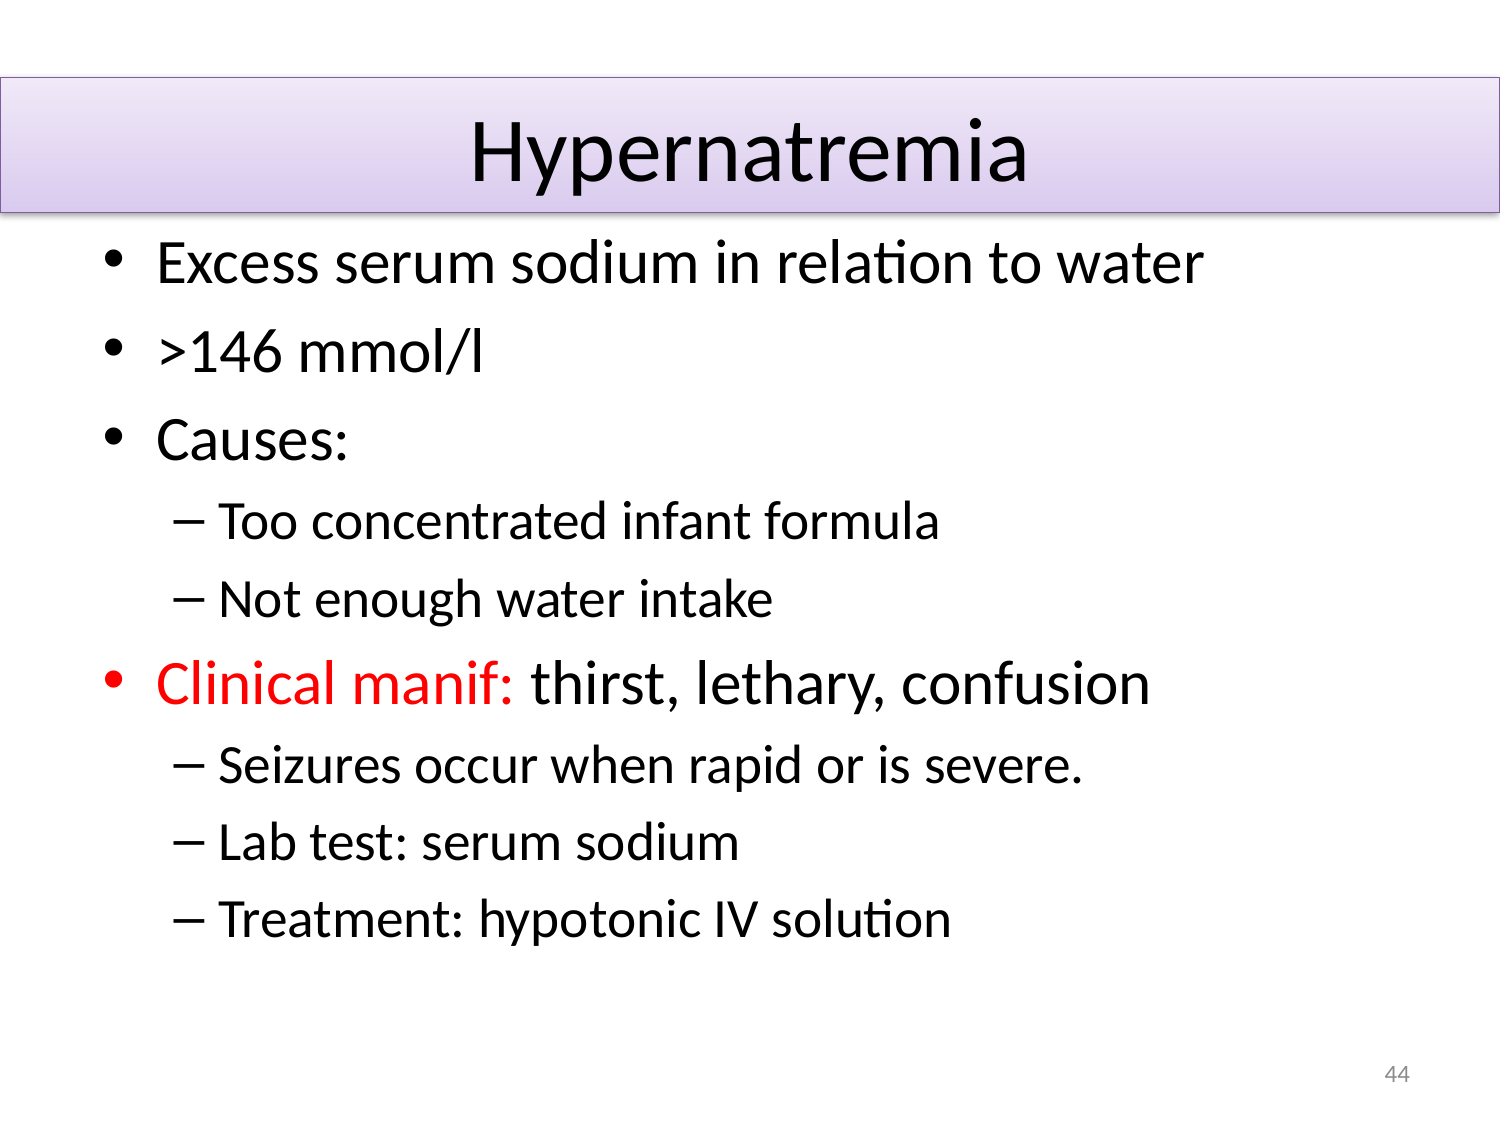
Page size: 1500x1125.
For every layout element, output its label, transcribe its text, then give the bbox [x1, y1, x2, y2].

list Excess serum sodium in relation to water >146 mmol/l Causes: Too concentrated infant formula Not enough water intake Clinical manif: thirst, lethary, confusion Seizures occur when rapid or is severe. Lab test: serum sodium Treatment: hypotonic IV solution [87, 212, 1425, 963]
slide_number 44 [1074, 1042, 1425, 1103]
title Hypernatremia [0, 77, 1500, 213]
